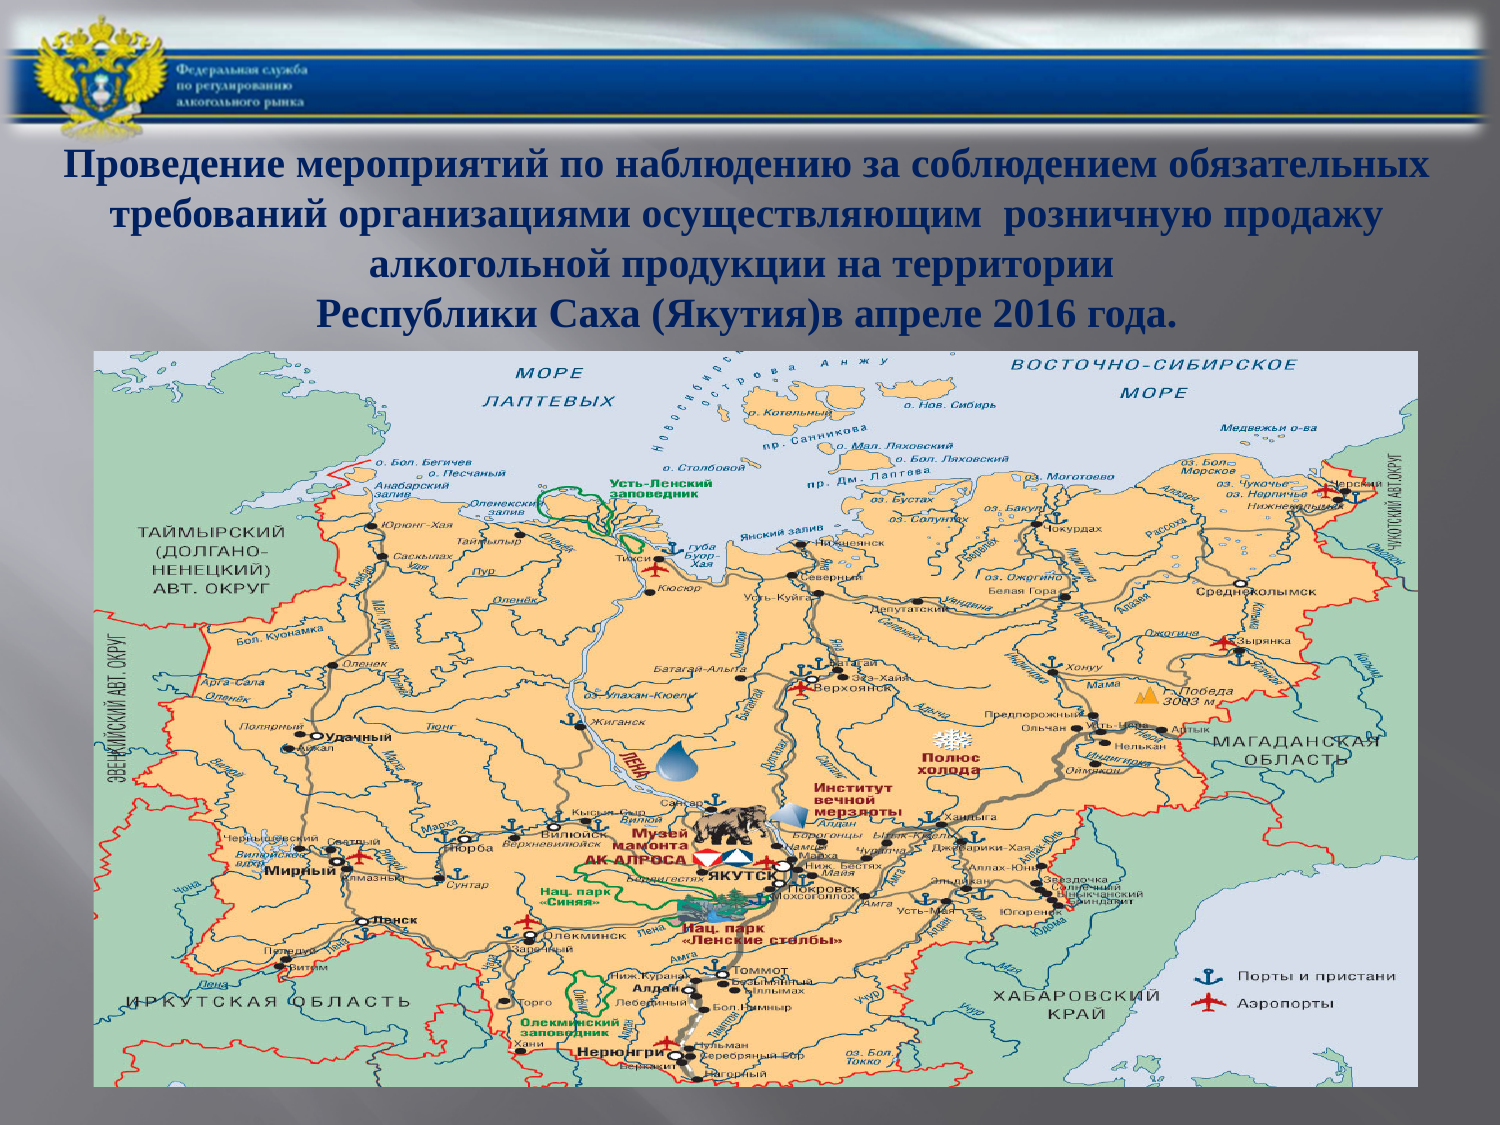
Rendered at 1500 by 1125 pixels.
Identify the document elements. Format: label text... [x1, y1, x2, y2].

text_box Проведение мероприятий по наблюдению за соблюдением обязательных требований организациями осуществляющим розничную продажу алкогольной продукции на территории Республики Саха (Якутия)в апреле 2016 года. [35, 192, 1459, 344]
text_box [937, 344, 1455, 376]
picture [0, 0, 1497, 150]
picture [93, 351, 1419, 1087]
